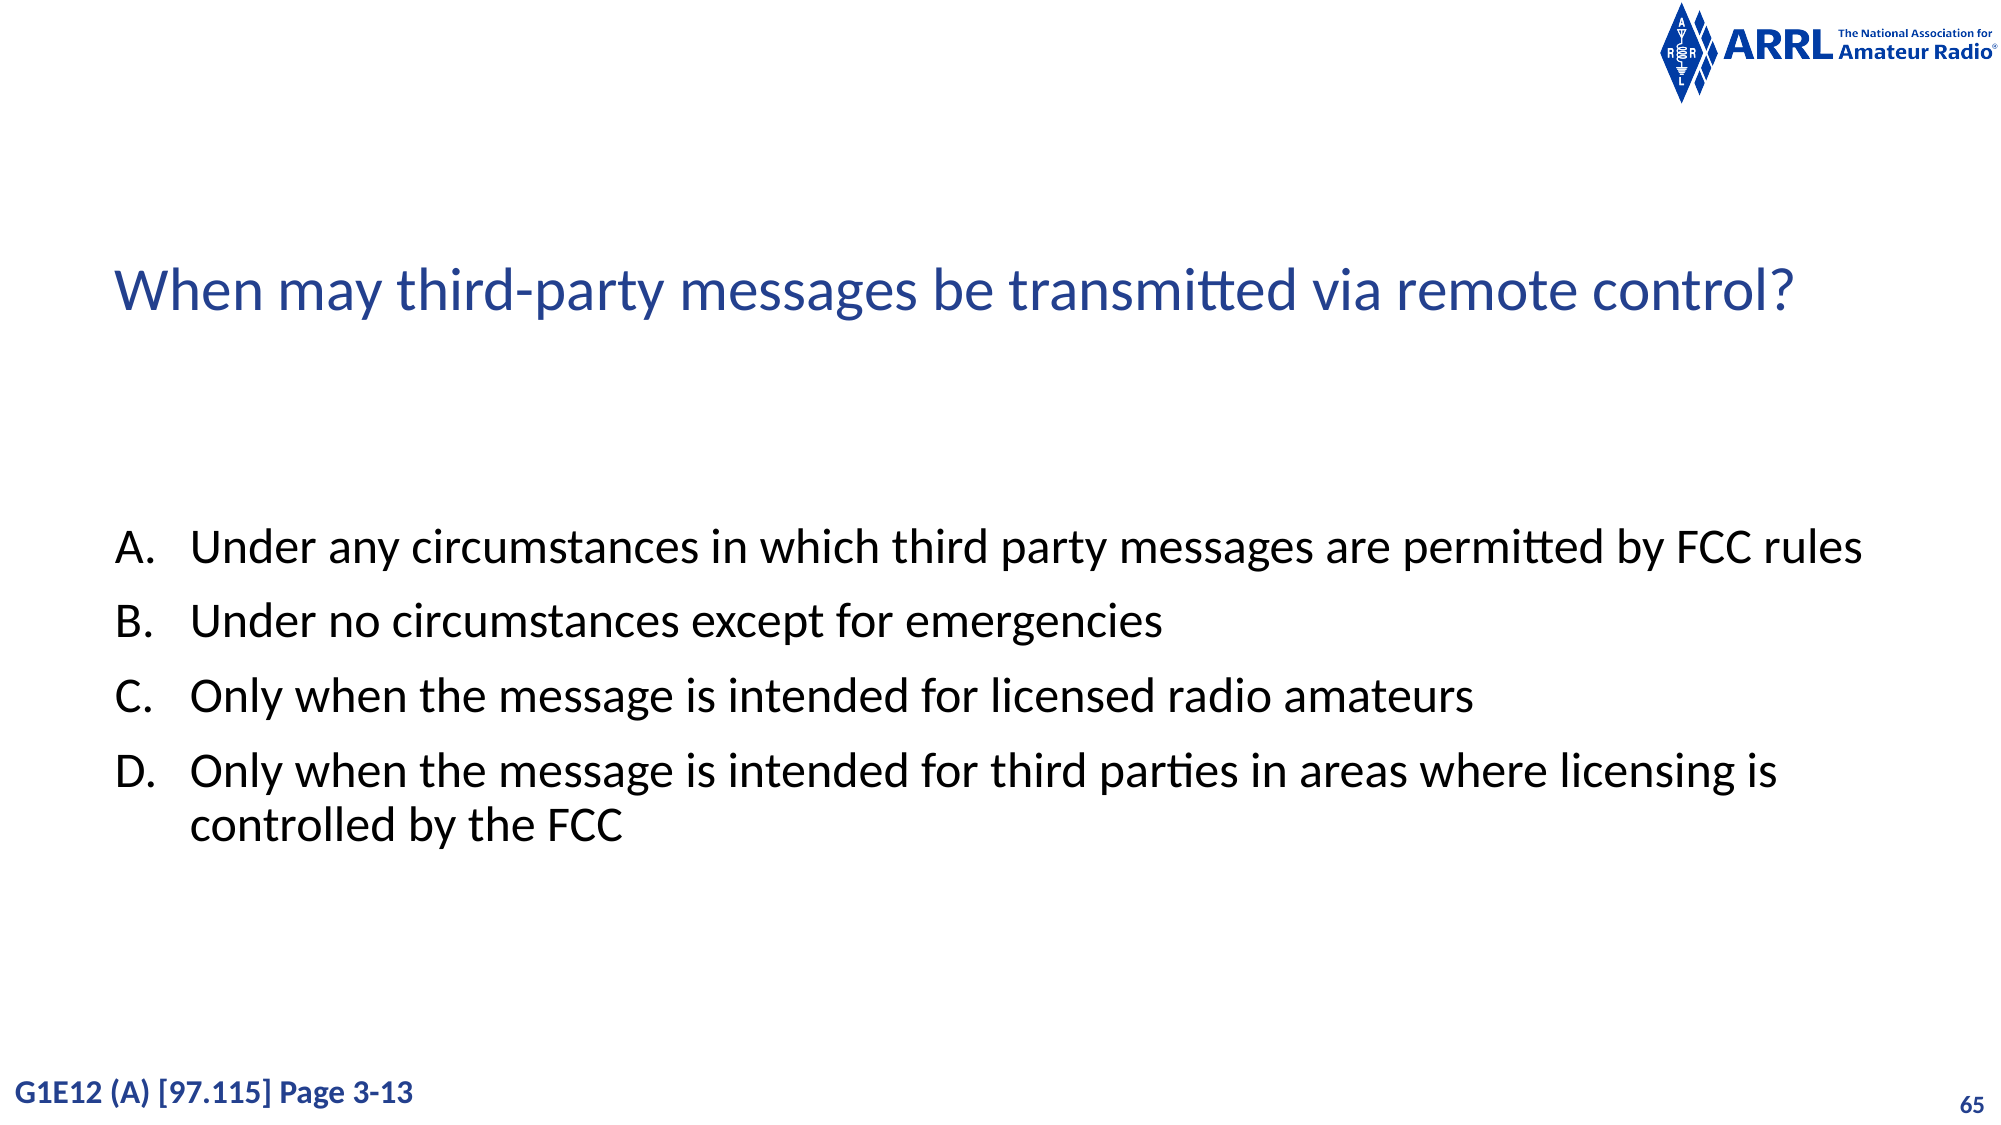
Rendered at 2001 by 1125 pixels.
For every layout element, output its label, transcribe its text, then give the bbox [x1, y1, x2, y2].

title When may third-party messages be transmitted via remote control? [99, 249, 1900, 388]
picture [1658, 0, 1999, 106]
text_box 65 [1899, 1081, 2000, 1125]
text_box G1E12 (A) [97.115] Page 3-13 [0, 1062, 1313, 1118]
list Under any circumstances in which third party messages are permitted by FCC rules Under no circumstances except for emergencies Only when the message is intended for licensed radio amateurs Only when the message is intended for third parties in areas where licensing is controlled by the FCC [99, 512, 1900, 1005]
